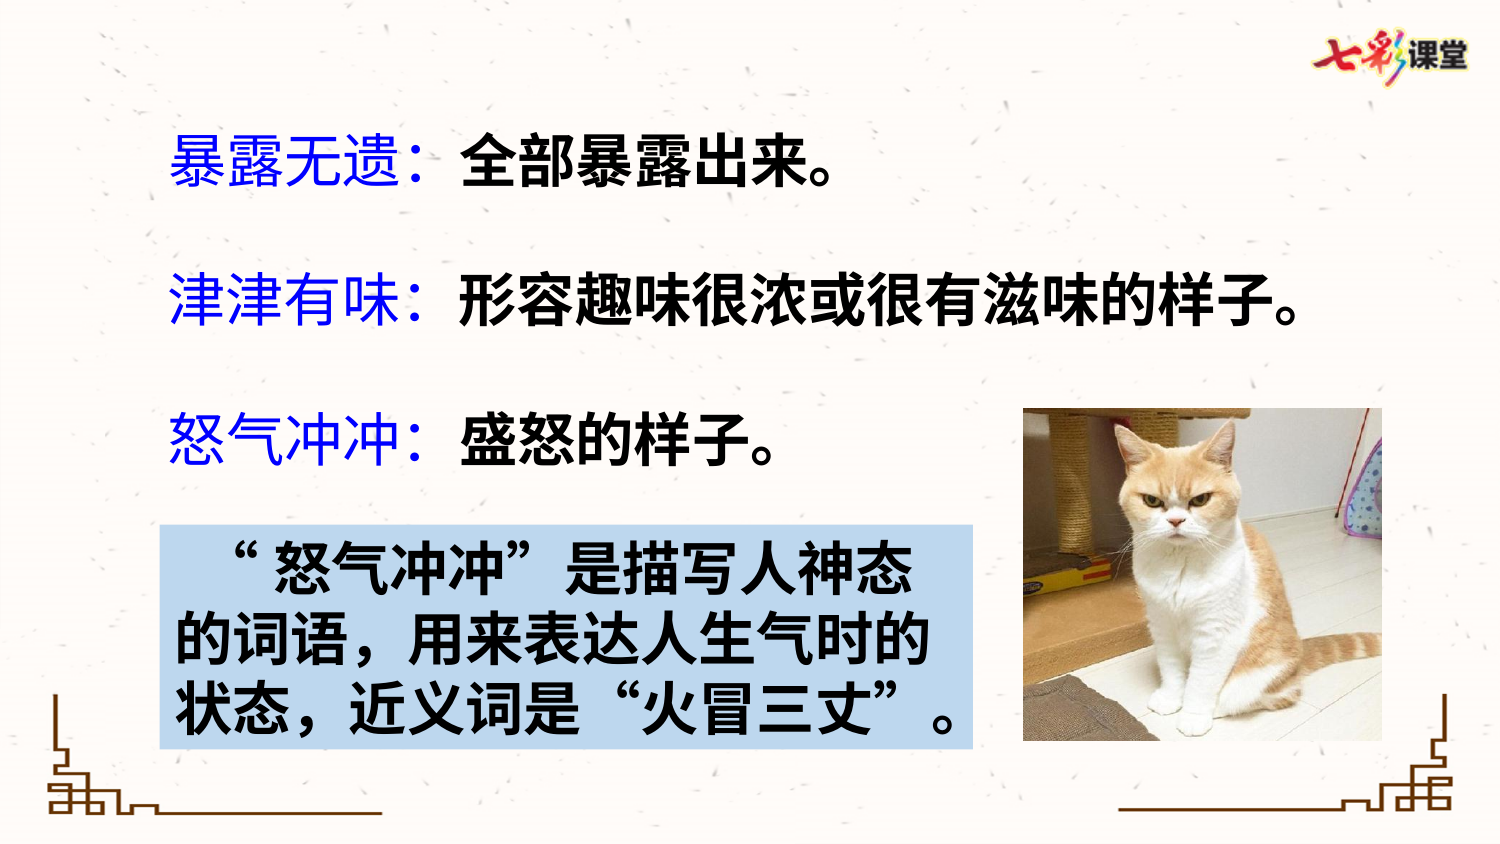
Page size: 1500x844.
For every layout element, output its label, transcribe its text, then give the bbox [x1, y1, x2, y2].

text_box 暴露无遗：全部暴露出来。 [153, 116, 883, 202]
picture [0, 0, 1500, 844]
text_box 津津有味：形容趣味很浓或很有滋味的样子。 [152, 255, 1348, 341]
text_box 怒气冲冲：盛怒的样子。 [153, 395, 824, 481]
text_box “怒气冲冲”是描写人神态的词语，用来表达人生气时的状态，近义词是“火冒三丈”。 [159, 524, 973, 750]
